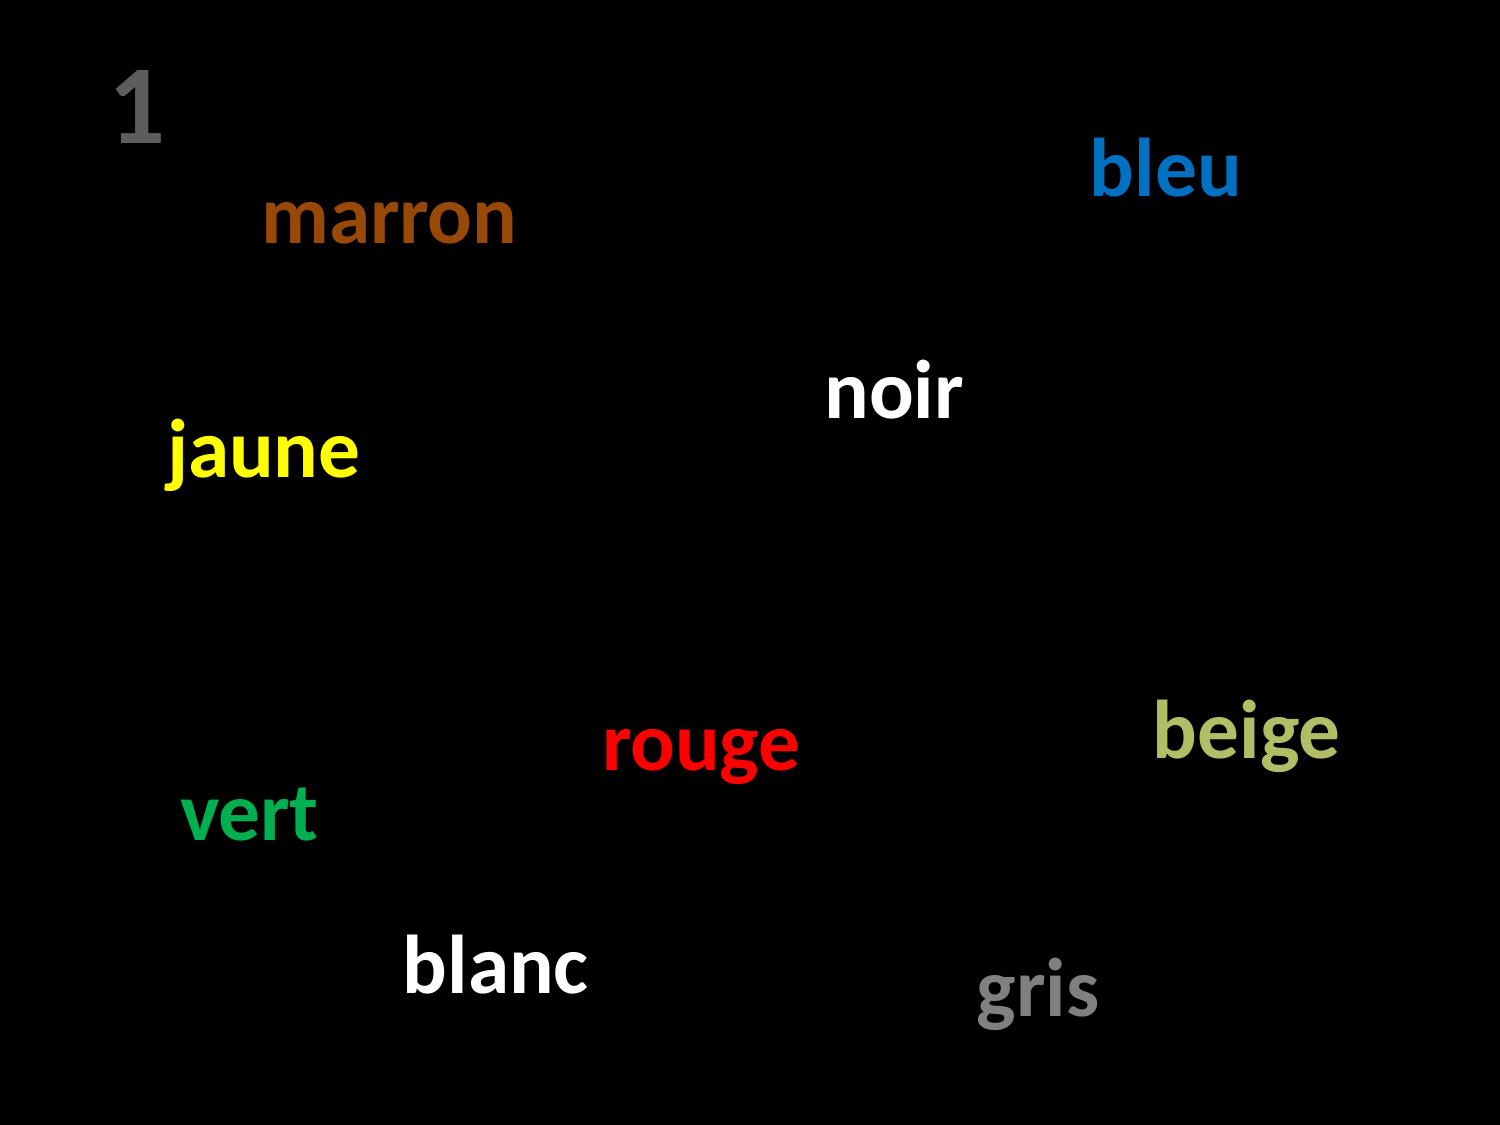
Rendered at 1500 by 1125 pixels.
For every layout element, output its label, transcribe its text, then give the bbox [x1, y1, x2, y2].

text_box marron [222, 152, 557, 268]
text_box jaune [128, 386, 399, 502]
text_box vert [165, 750, 334, 865]
text_box blanc [388, 902, 604, 1018]
text_box gris [962, 925, 1115, 1041]
text_box rouge [587, 679, 816, 795]
text_box 1 [46, 23, 228, 174]
text_box noir [809, 328, 979, 443]
text_box beige [1137, 667, 1356, 783]
text_box bleu [1066, 105, 1266, 221]
